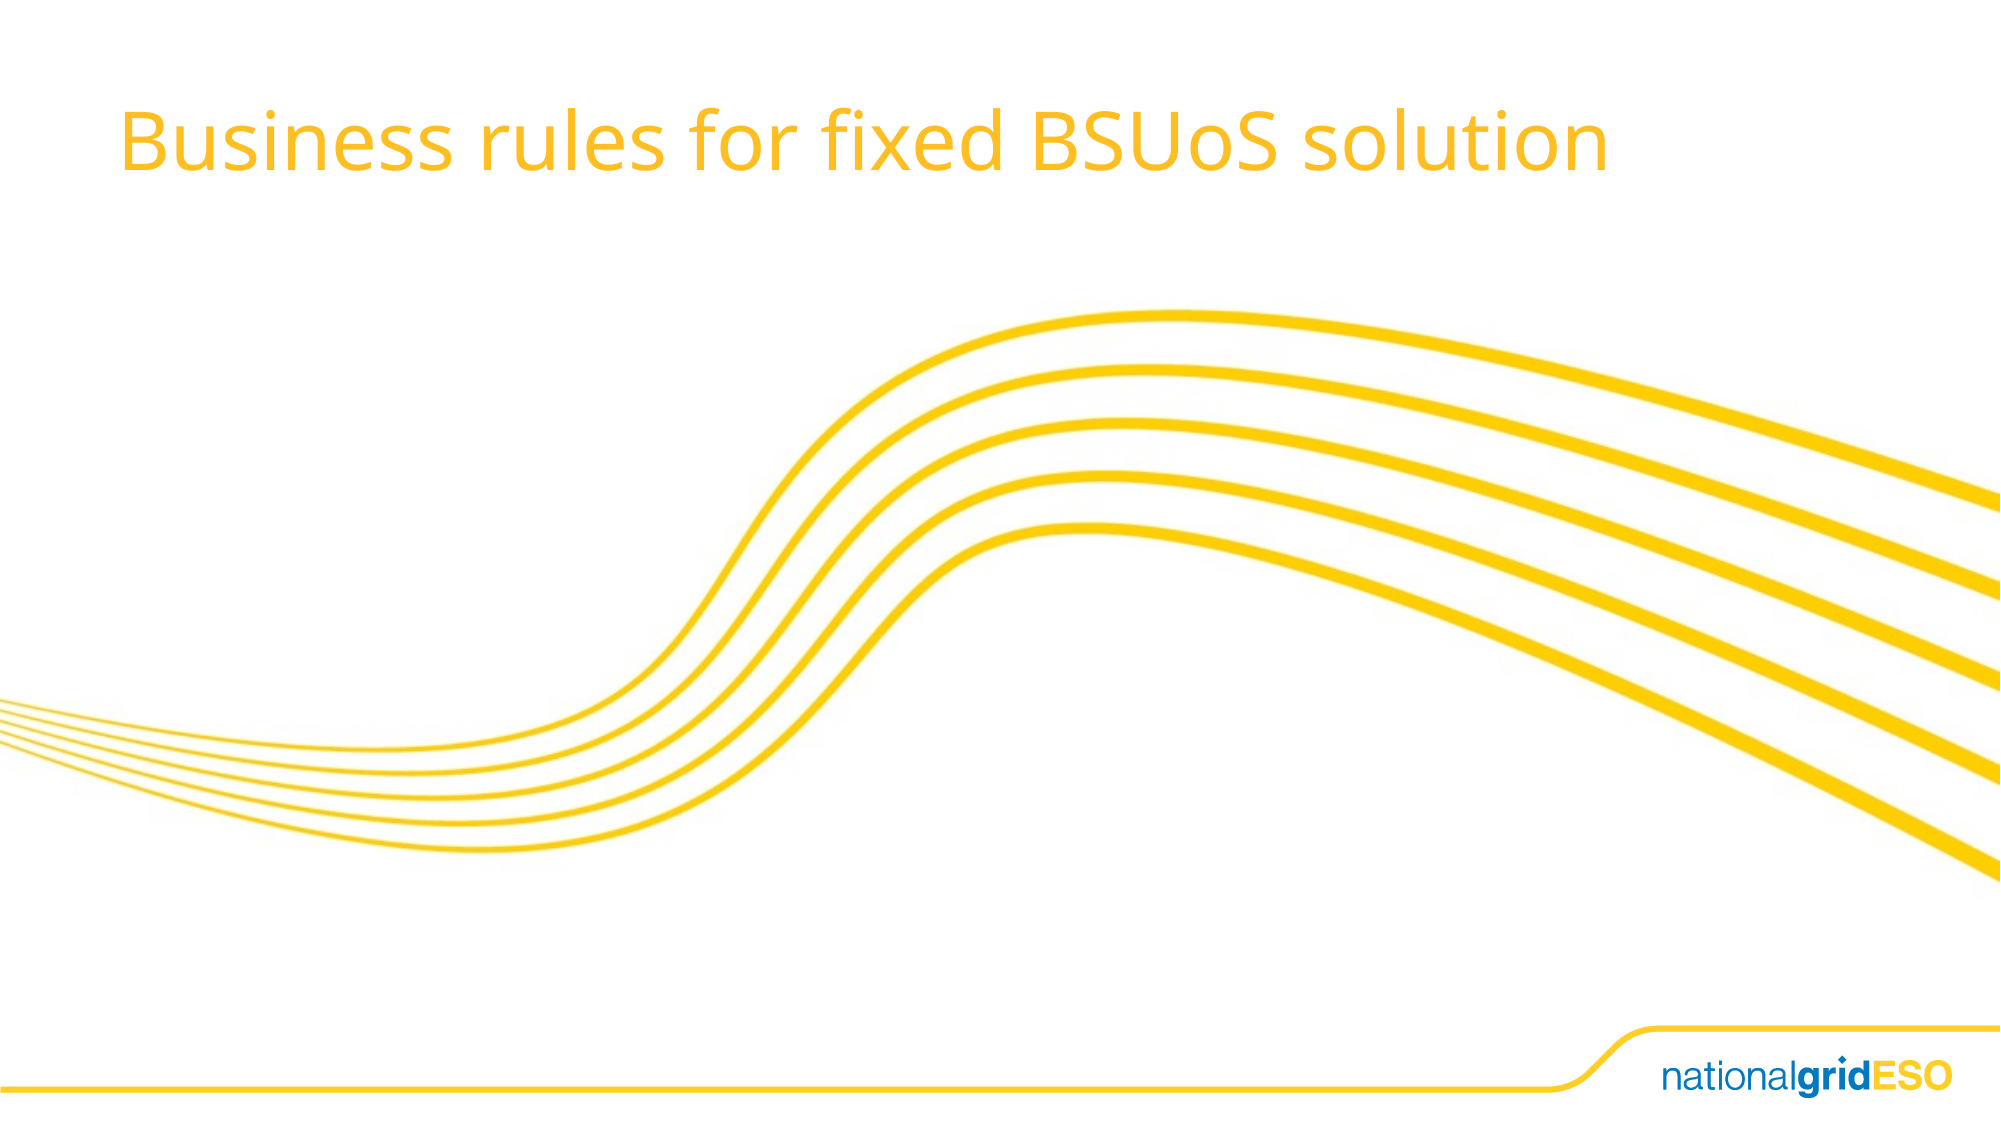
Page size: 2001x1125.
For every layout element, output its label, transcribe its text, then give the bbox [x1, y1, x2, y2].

picture [0, 0, 2000, 1125]
title Business rules for fixed BSUoS solution [102, 91, 1760, 197]
